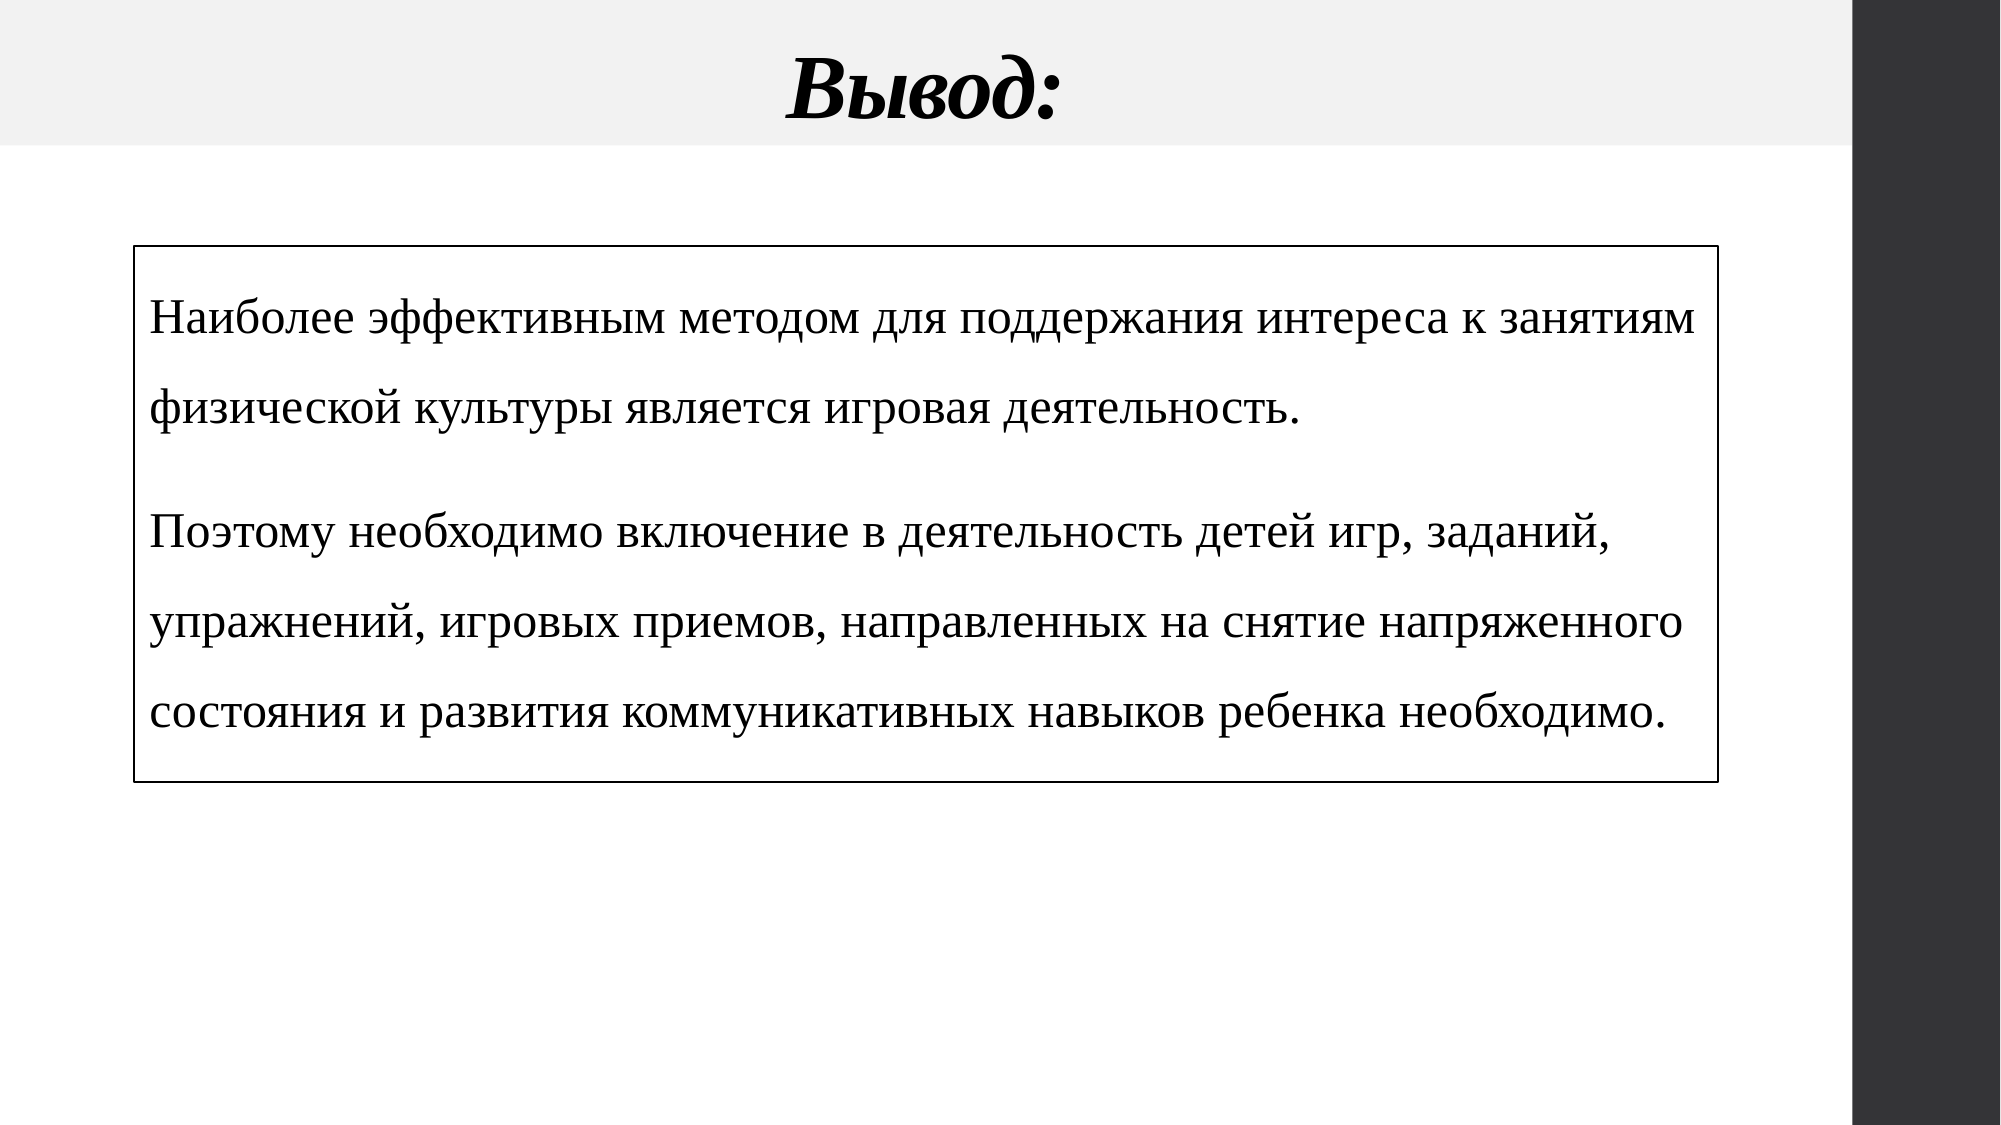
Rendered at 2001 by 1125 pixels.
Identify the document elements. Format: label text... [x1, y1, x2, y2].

text_box Вывод: [0, 0, 1852, 146]
text_box Наиболее эффективным методом для поддержания интереса к занятиям физической культуры является игровая деятельность. Поэтому необходимо включение в деятельность детей игр, заданий, упражнений, игровых приемов, направленных на снятие напряженного состояния и развития коммуникативных навыков ребенка необходимо. [134, 246, 1718, 783]
